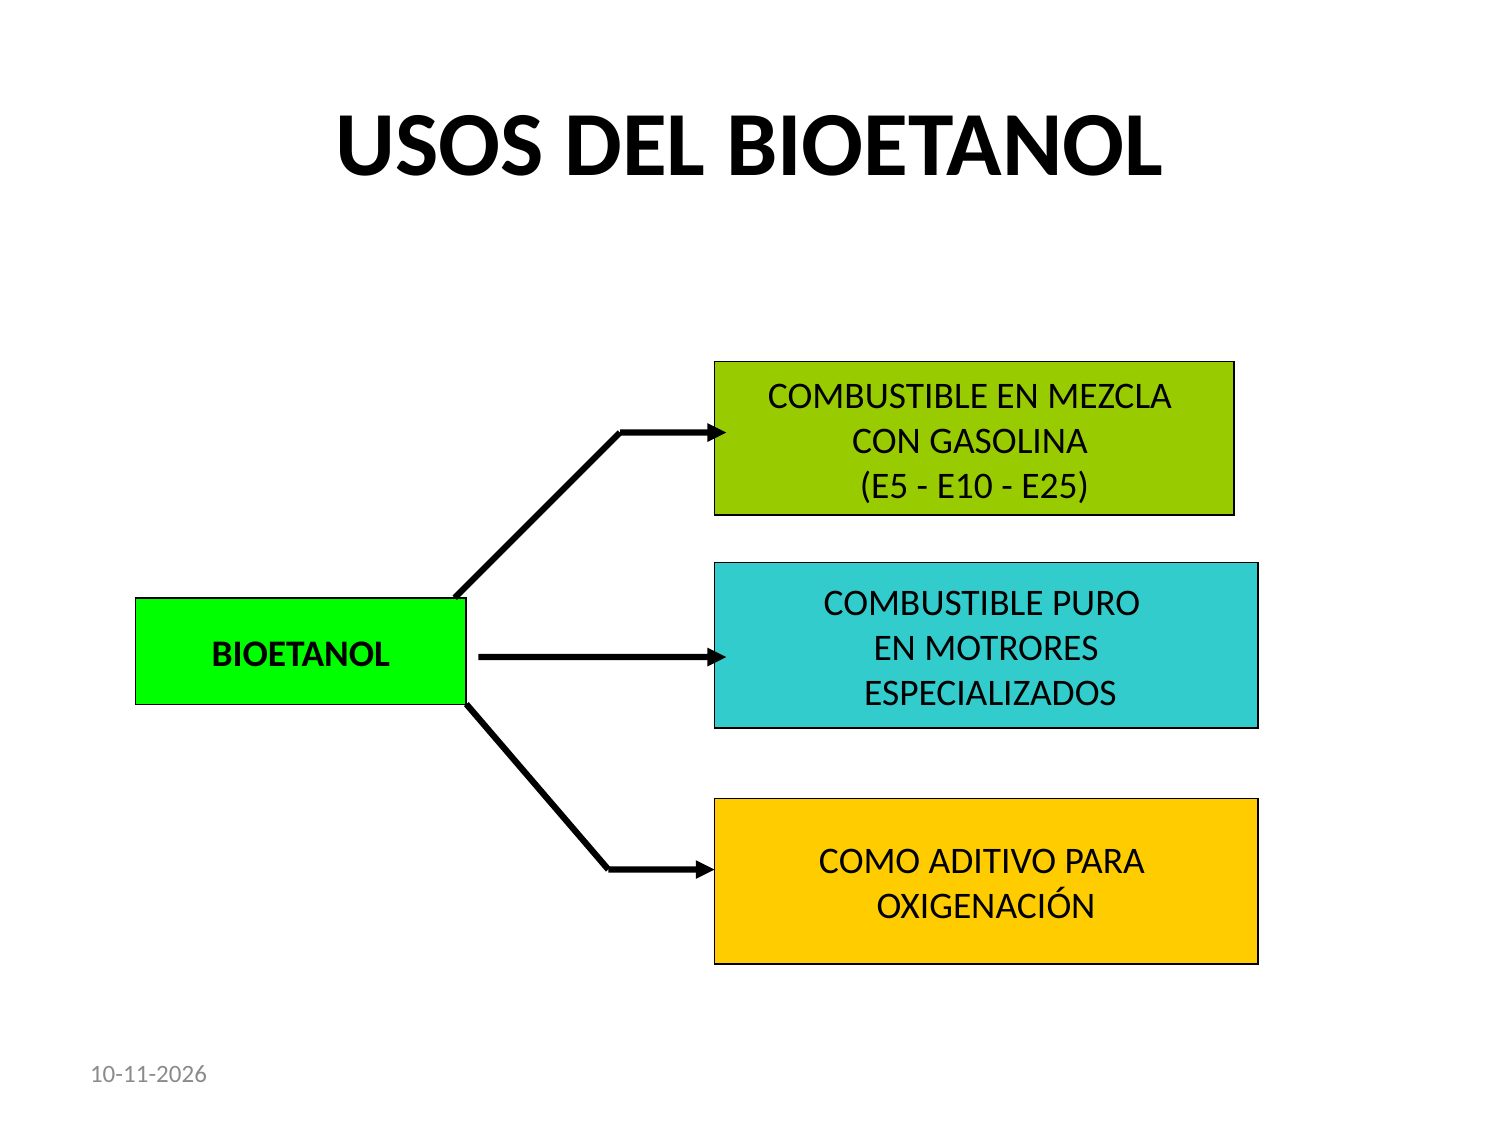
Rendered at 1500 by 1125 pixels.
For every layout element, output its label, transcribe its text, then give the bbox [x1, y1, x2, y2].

title USOS DEL BIOETANOL [75, 45, 1425, 233]
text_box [135, 361, 1258, 965]
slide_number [75, 1042, 425, 1103]
